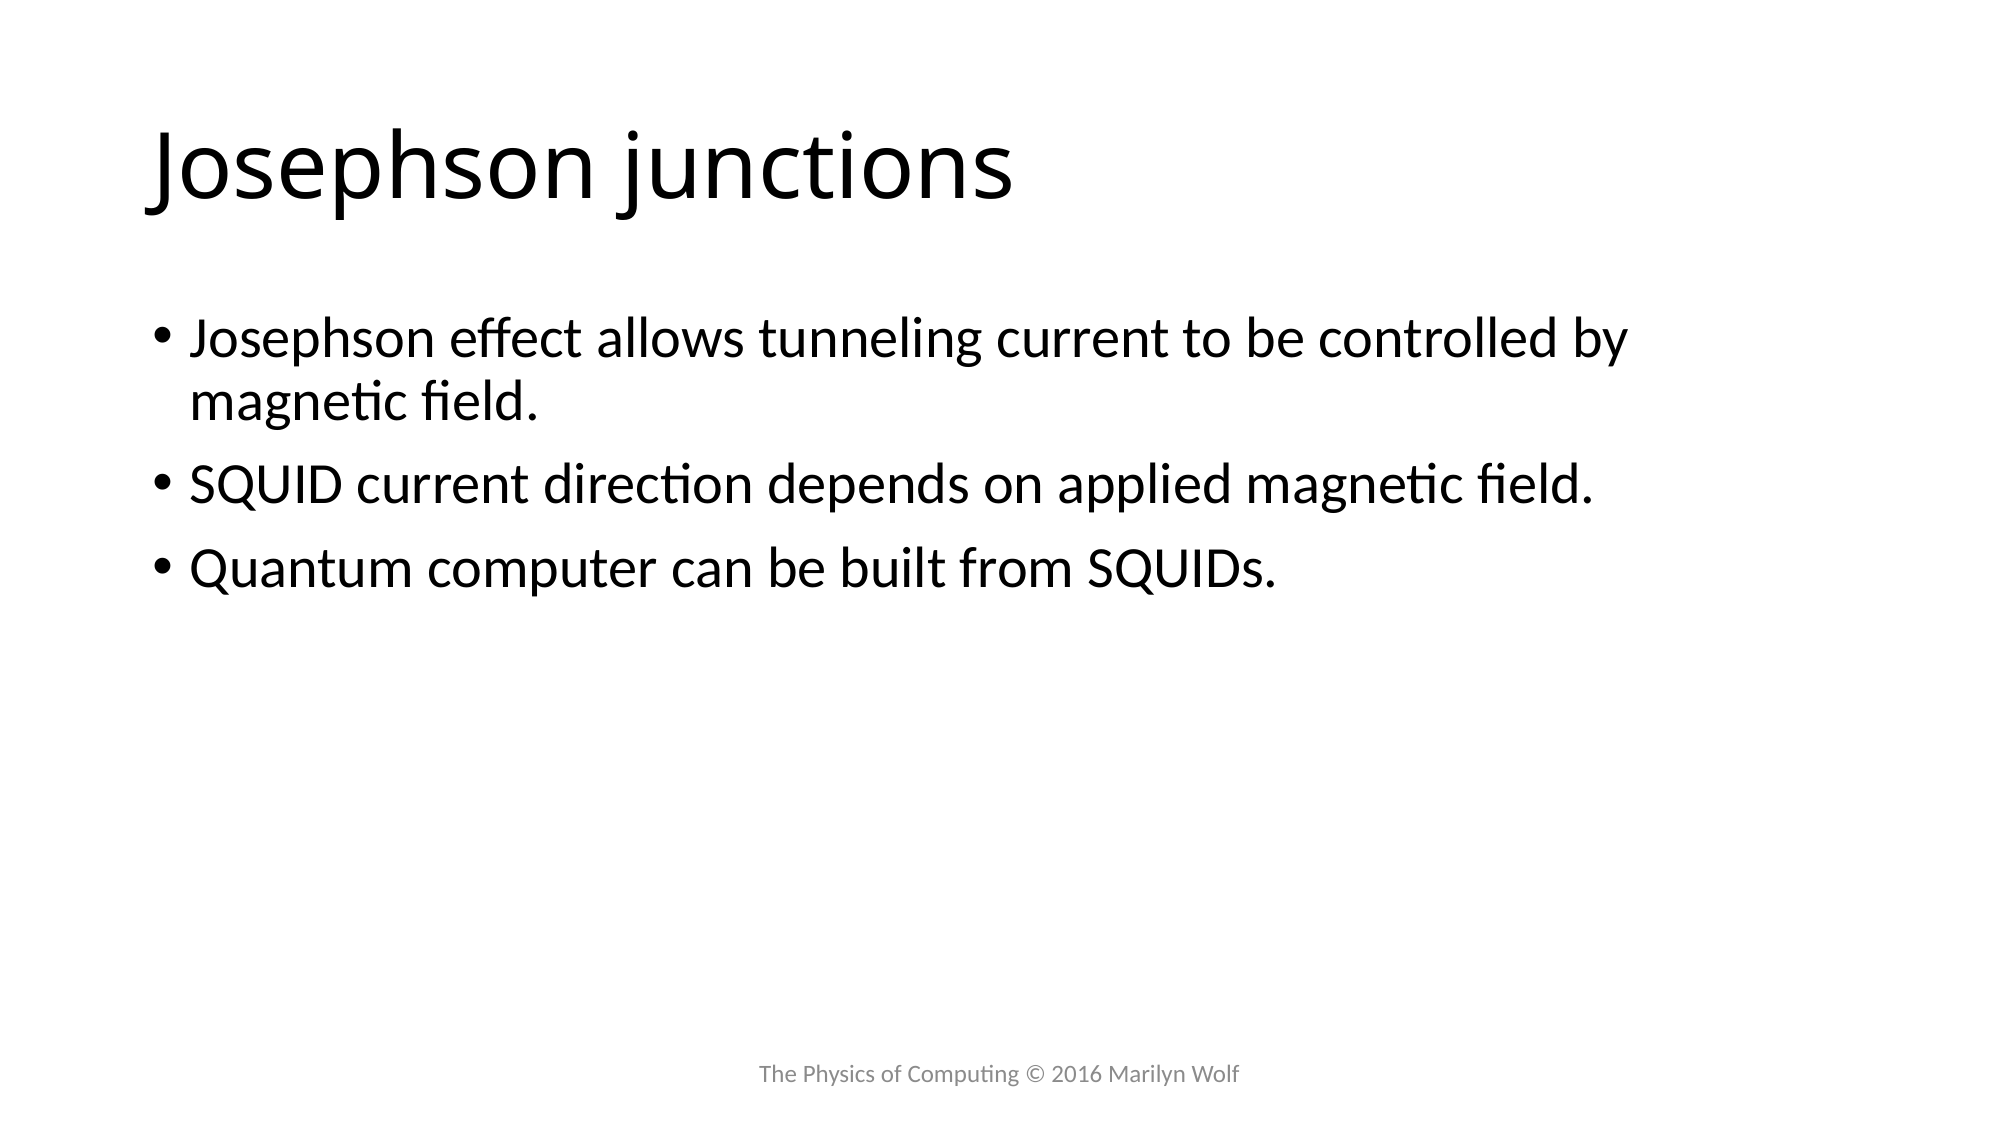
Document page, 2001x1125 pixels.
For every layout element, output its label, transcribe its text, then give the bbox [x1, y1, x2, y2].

list Josephson effect allows tunneling current to be controlled by magnetic field. SQUID current direction depends on applied magnetic field. Quantum computer can be built from SQUIDs. [137, 299, 1863, 1014]
title Josephson junctions [137, 59, 1863, 278]
footer The Physics of Computing © 2016 Marilyn Wolf [662, 1042, 1338, 1103]
